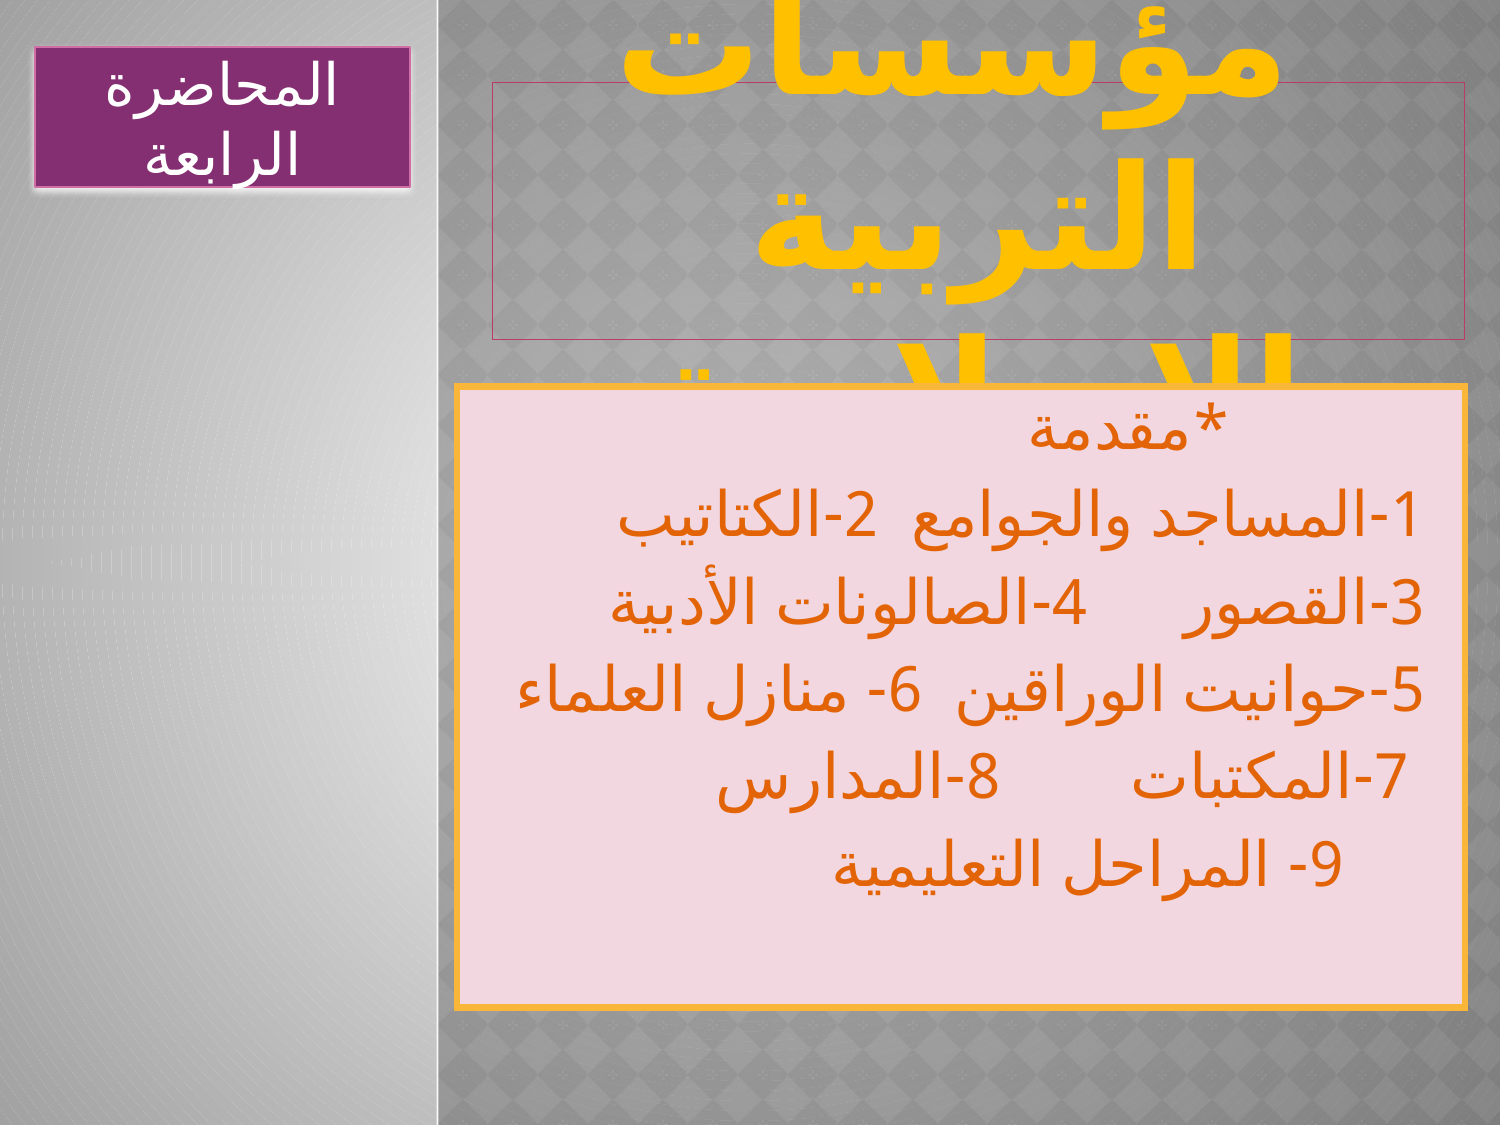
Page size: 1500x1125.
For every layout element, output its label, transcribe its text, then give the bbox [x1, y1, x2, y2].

text_box المحاضرة الرابعة [34, 46, 411, 188]
title مؤسسات التربية الإسلامية [492, 82, 1465, 340]
subtitle *مقدمة 1-المساجد والجوامع 2-الكتاتيب 3-القصور 4-الصالونات الأدبية 5-حوانيت الوراقين 6- منازل العلماء 7-المكتبات 8-المدارس 9- المراحل التعليمية [454, 383, 1468, 1011]
